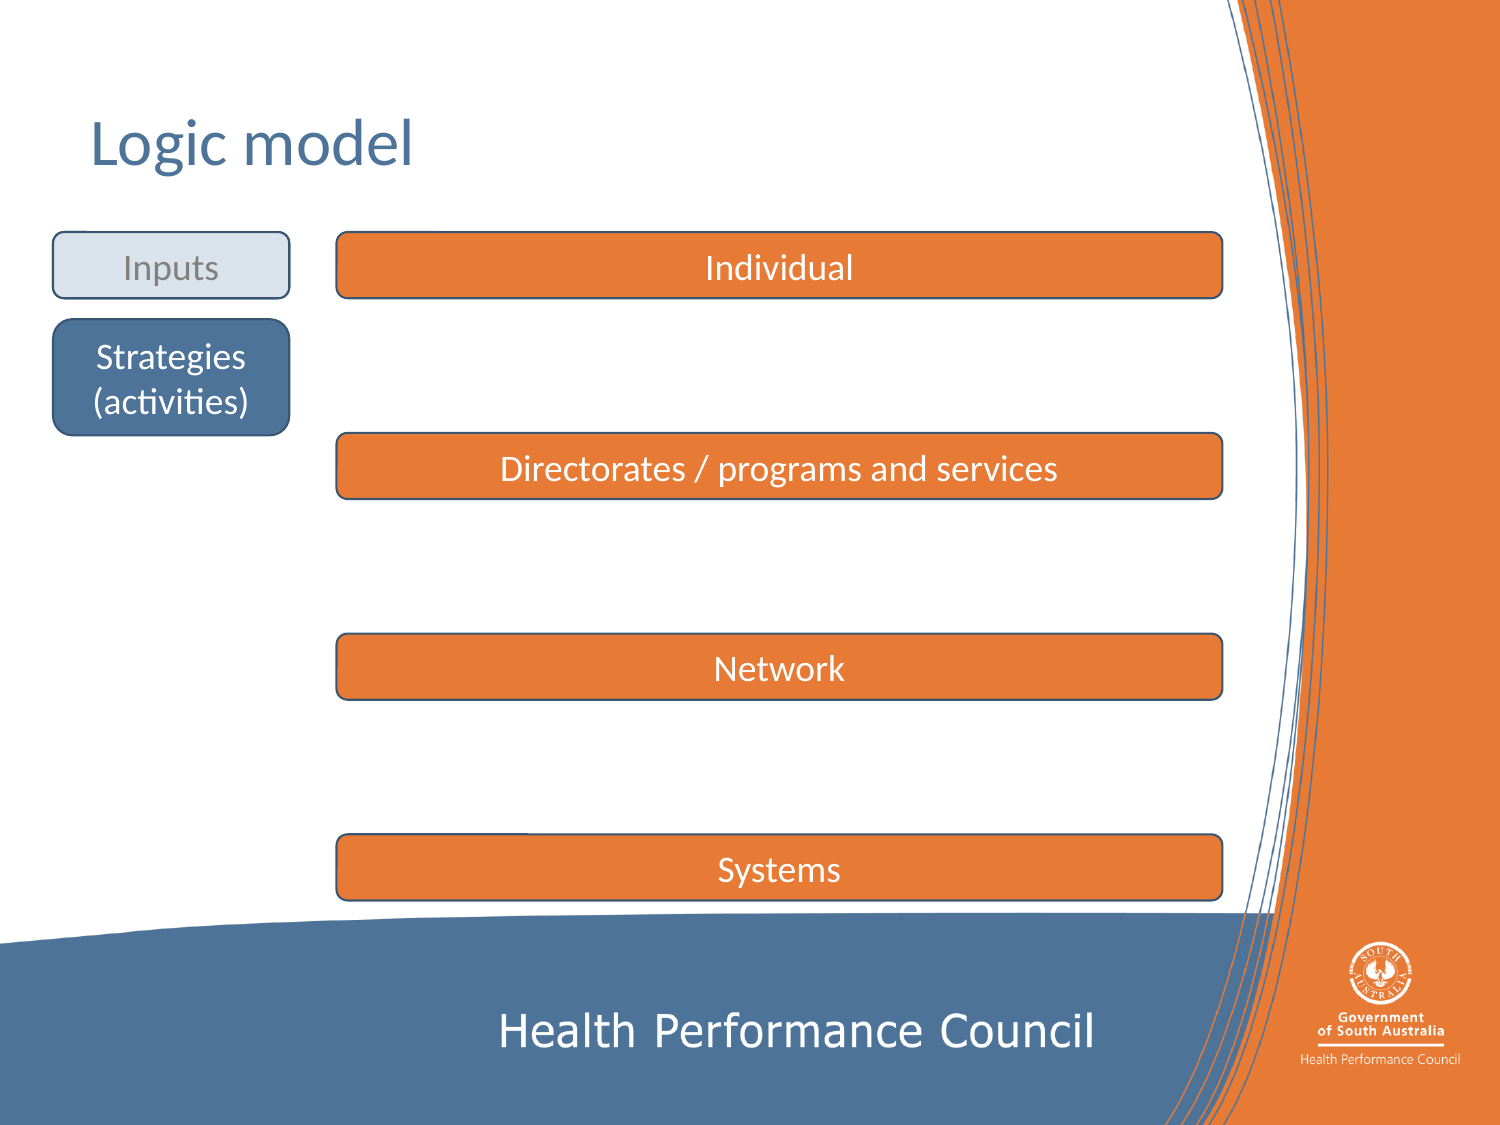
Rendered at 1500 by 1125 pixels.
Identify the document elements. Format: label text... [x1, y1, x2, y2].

picture [0, 0, 1500, 1125]
title Logic model [75, 45, 1103, 233]
text_box Inputs [50, 229, 292, 301]
text_box Individual [334, 229, 1225, 301]
text_box Strategies (activities) [50, 317, 292, 438]
text_box Systems [334, 832, 1225, 903]
text_box Directorates / programs and services [334, 430, 1225, 502]
text_box Network [334, 631, 1225, 702]
